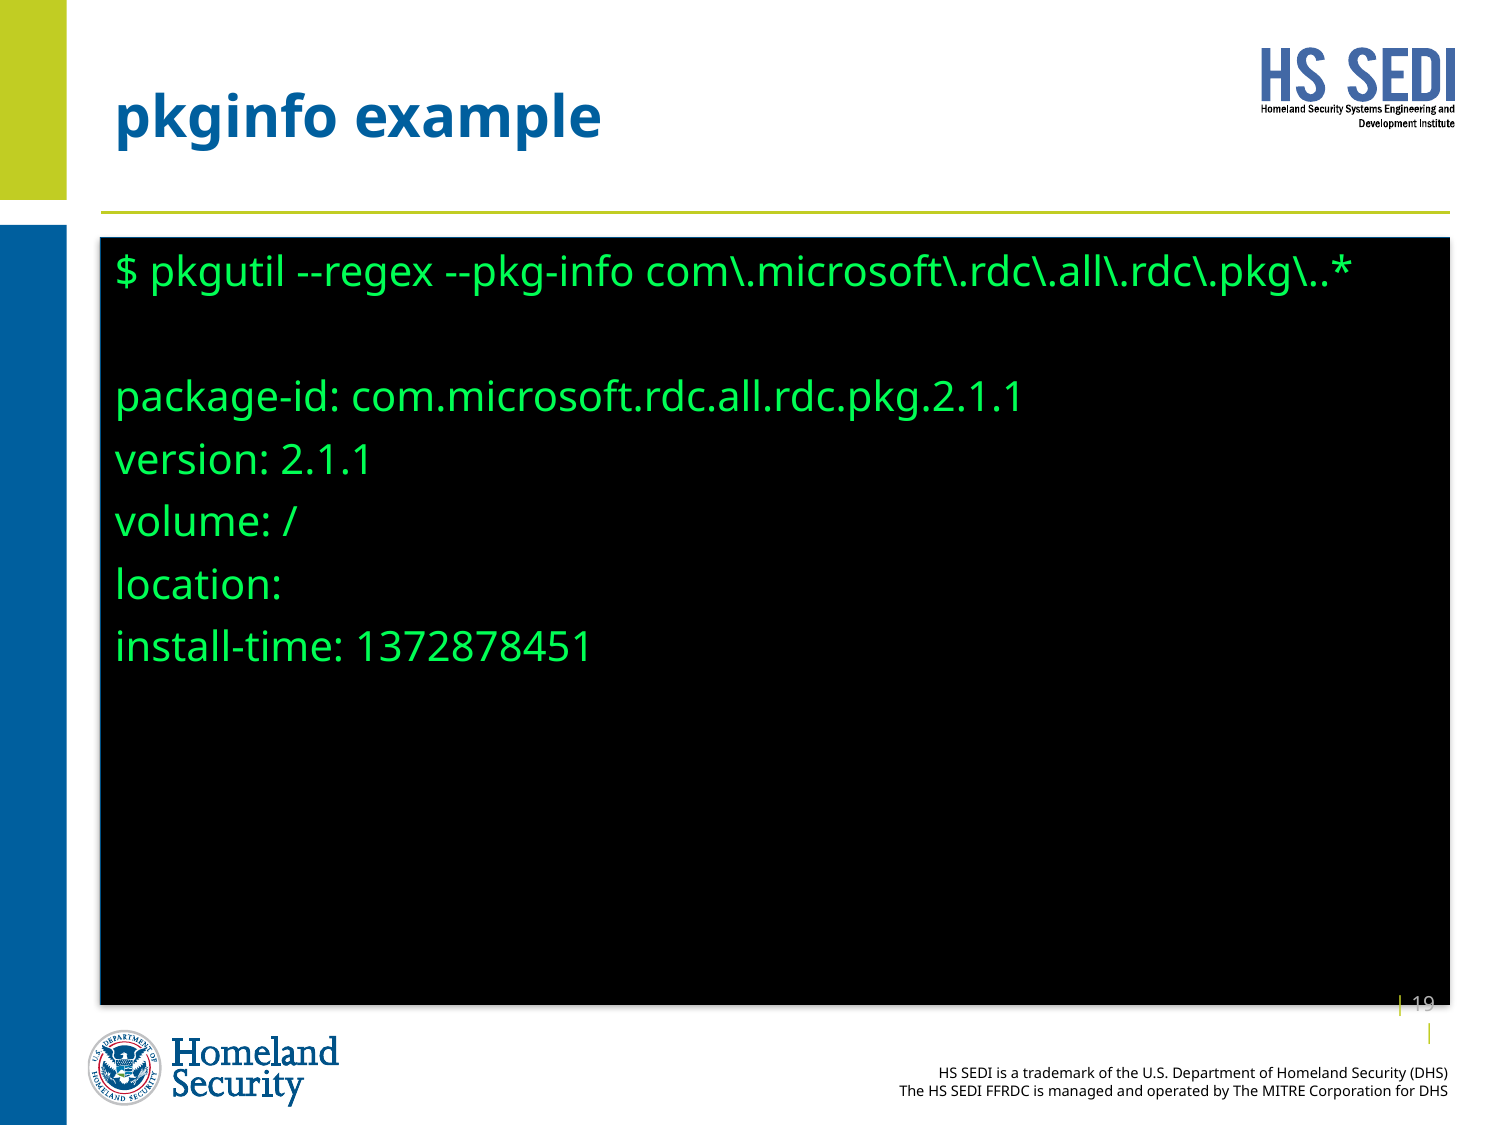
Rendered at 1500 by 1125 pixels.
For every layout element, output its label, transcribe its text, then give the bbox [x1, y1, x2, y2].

list $ pkgutil --regex --pkg-info com\.microsoft\.rdc\.all\.rdc\.pkg\..* package-id: com.microsoft.rdc.all.rdc.pkg.2.1.1 version: 2.1.1 volume: / location: install-time: 1372878451 [99, 237, 1450, 1005]
title pkginfo example [99, 45, 1248, 188]
slide_number | 19 | [1368, 1021, 1450, 1052]
